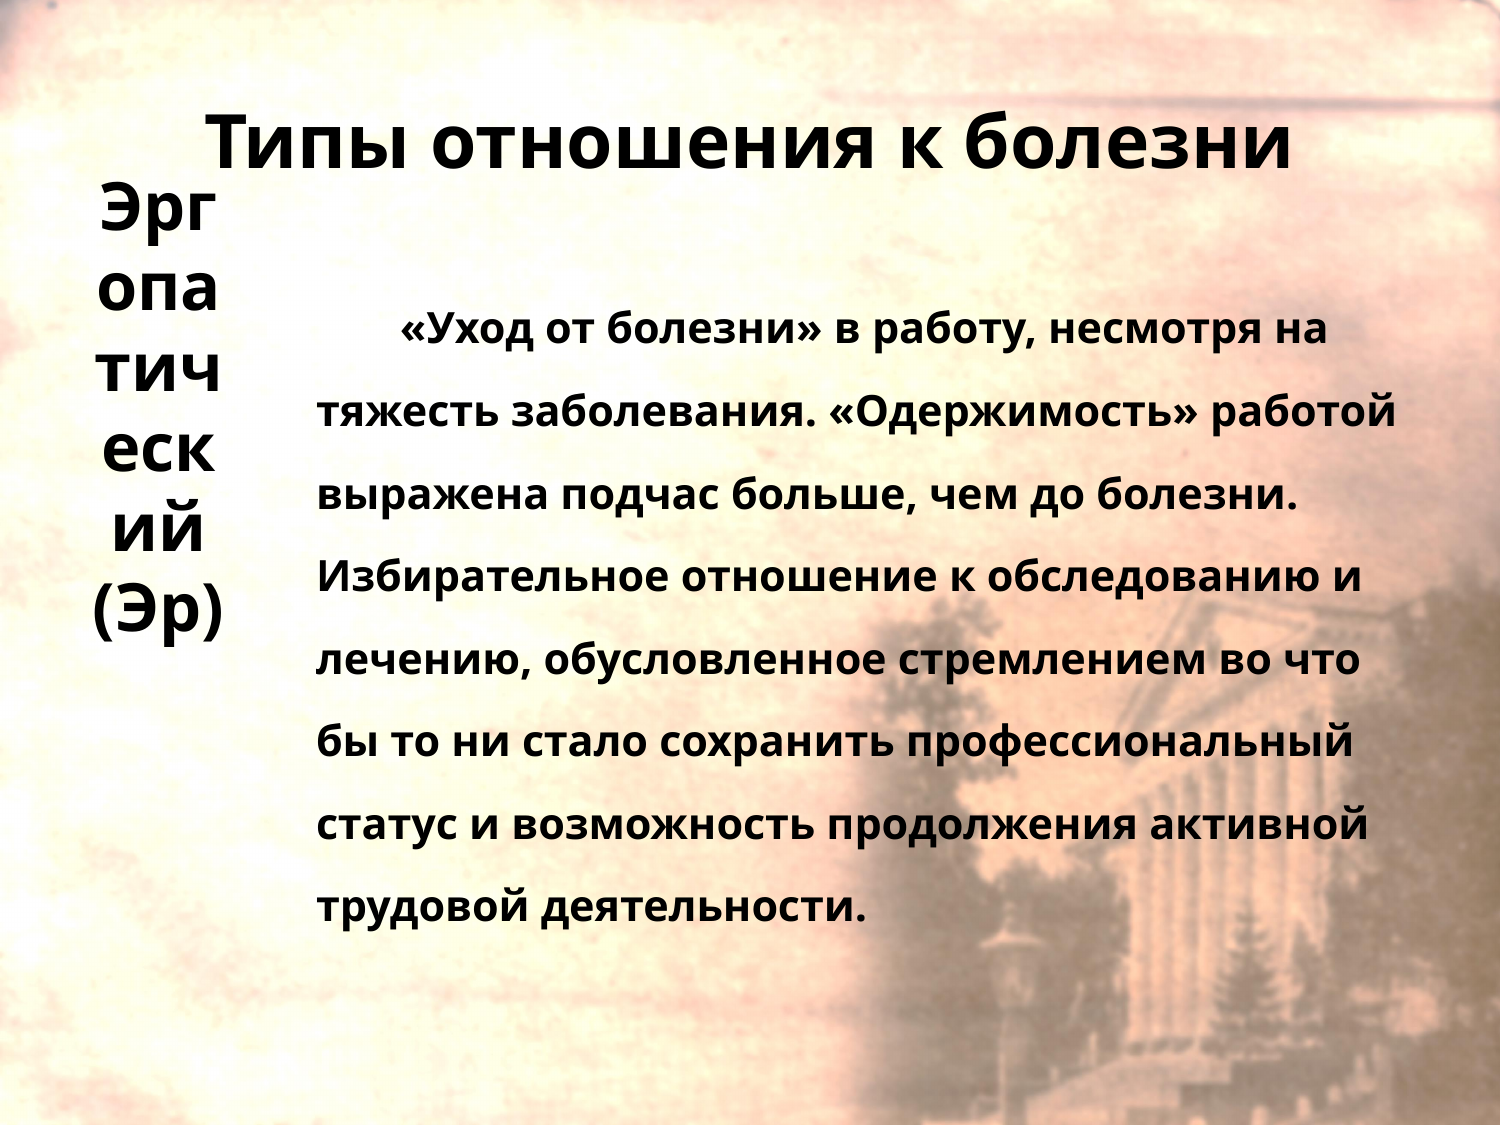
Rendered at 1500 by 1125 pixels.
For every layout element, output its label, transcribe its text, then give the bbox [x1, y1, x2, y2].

picture [0, 0, 1500, 1125]
list Эргопатический (Эр) [75, 149, 243, 1005]
list «Уход от болезни» в работу, несмотря на тяжесть заболевания. «Одержимость» работой выражена подчас больше, чем до болезни. Избирательное отношение к обследованию и лечению, обусловленное стремлением во что бы то ни стало сохранить профессиональный статус и возможность продолжения активной трудовой деятельности. [301, 262, 1425, 1005]
title Типы отношения к болезни [75, 45, 1425, 233]
